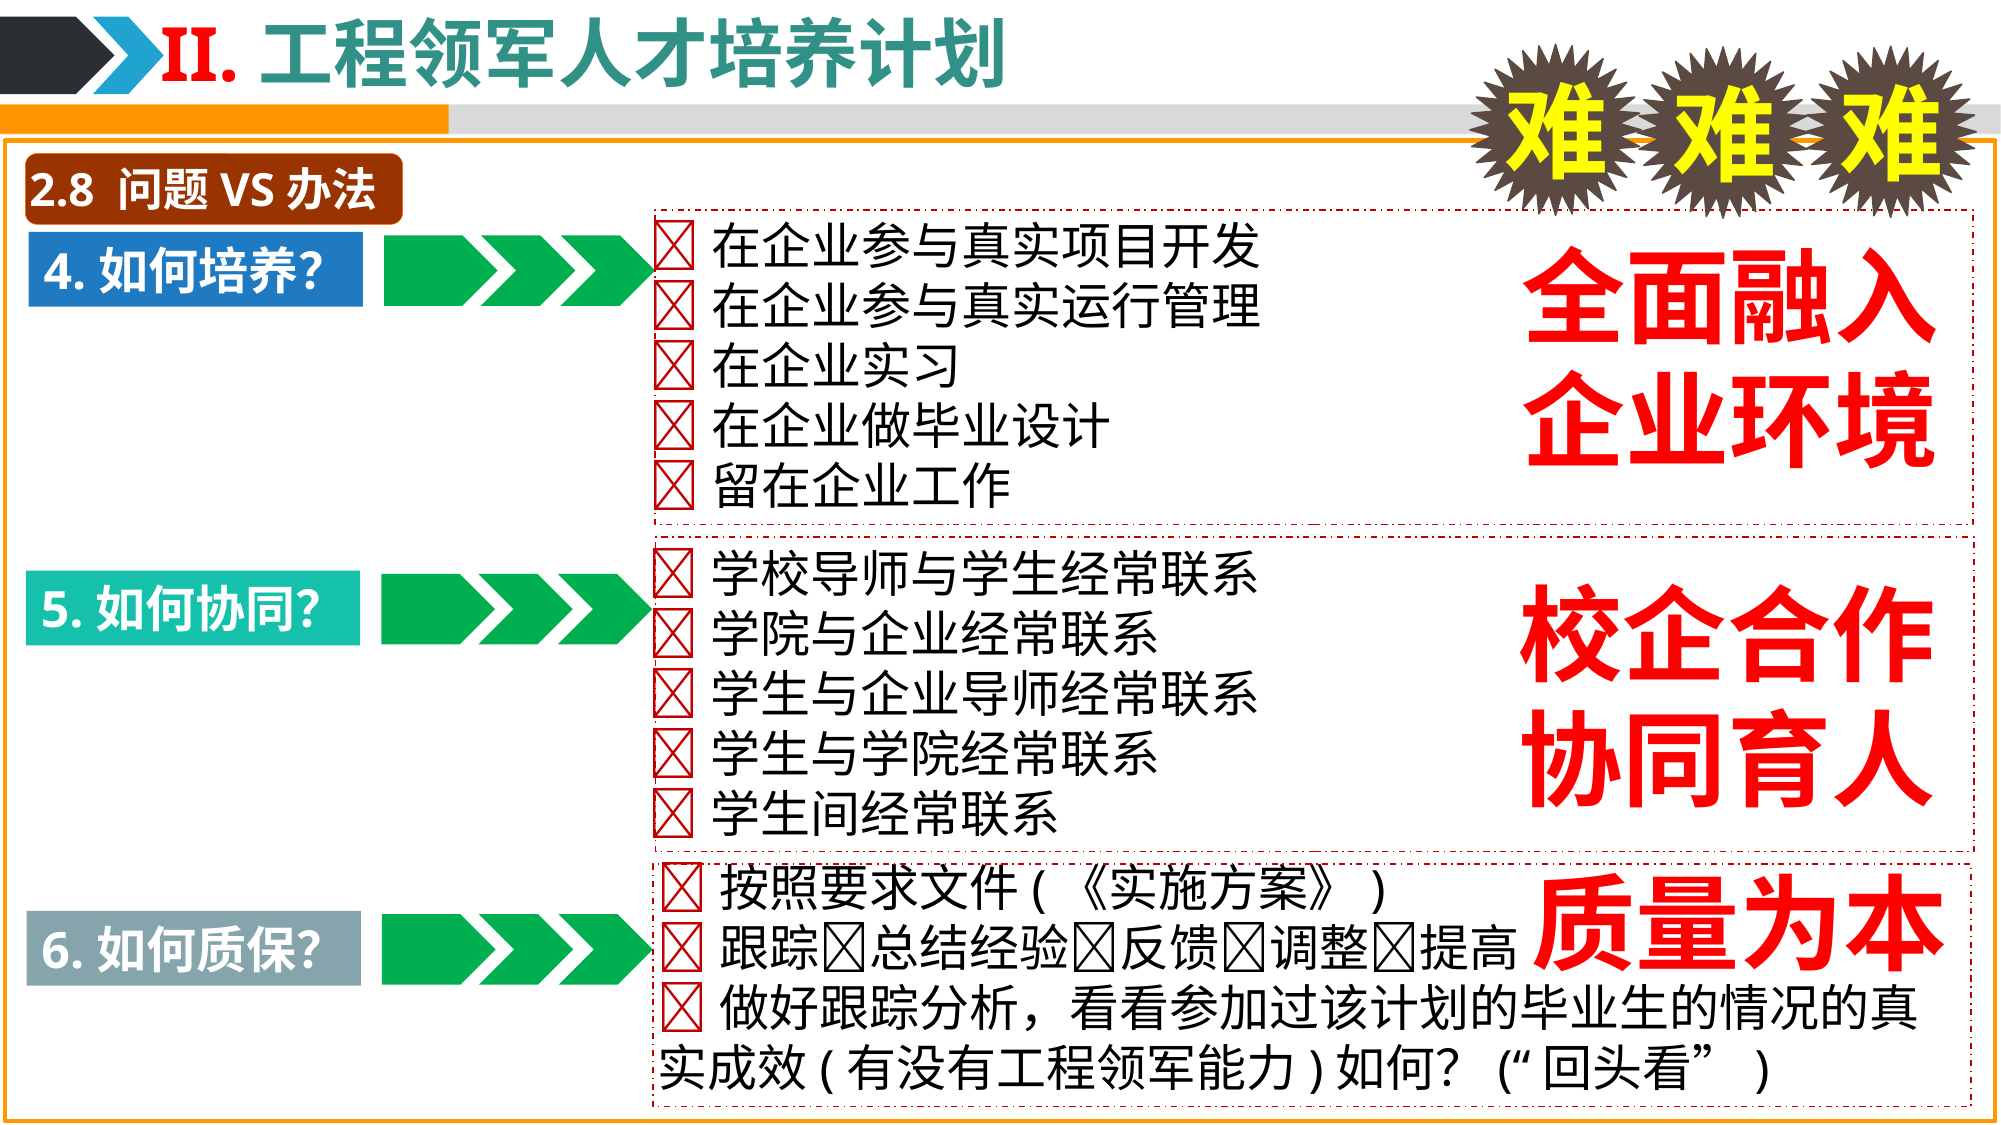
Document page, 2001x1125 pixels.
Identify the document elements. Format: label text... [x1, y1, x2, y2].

text_box [1916, 52, 1924, 61]
text_box [1625, 138, 1640, 148]
text_box [1899, 201, 1909, 216]
text_box [1643, 154, 1657, 166]
text_box [1718, 46, 1728, 62]
text_box [1748, 202, 1756, 212]
text_box [1886, 46, 1895, 61]
text_box [1484, 82, 1490, 89]
text_box 校企合作 协同育人 [1503, 562, 1967, 827]
text_box [654, 210, 1974, 525]
text_box 全面融入 企业环境 [1506, 223, 1970, 489]
picture [1960, 98, 2001, 141]
text_box [1792, 114, 1808, 124]
text_box [92, 16, 145, 95]
text_box [1792, 127, 1809, 138]
text_box [1484, 170, 1490, 178]
text_box 5.如何协同？ [26, 570, 361, 646]
text_box [1885, 201, 1896, 218]
picture [1792, 98, 1825, 115]
text_box [1690, 53, 1698, 62]
text_box [1960, 140, 1975, 150]
picture [1794, 133, 1822, 138]
text_box II.工程领军人才培养计划 [145, 0, 1023, 105]
text_box [1476, 151, 1490, 163]
text_box [1550, 199, 1561, 216]
text_box [558, 914, 642, 985]
text_box 难 [1657, 62, 1792, 202]
text_box [1960, 156, 1970, 165]
text_box [1564, 199, 1574, 214]
text_box [1625, 97, 1635, 105]
text_box [1476, 97, 1490, 108]
text_box [1872, 47, 1881, 61]
text_box [1625, 154, 1635, 163]
text_box [1811, 99, 1825, 110]
text_box [1522, 199, 1531, 209]
text_box [1811, 153, 1825, 165]
text_box 6.如何质保？ [26, 910, 361, 986]
text_box [1637, 114, 1657, 151]
text_box [0, 16, 115, 95]
picture [1625, 132, 1652, 138]
picture [1792, 116, 1824, 131]
text_box [1819, 84, 1825, 91]
text_box 质量为本 [1516, 850, 1980, 991]
text_box [1960, 127, 1977, 137]
picture [1625, 98, 1657, 131]
text_box [1792, 99, 1803, 108]
text_box [1625, 125, 1642, 135]
text_box [1651, 84, 1657, 92]
text_box [381, 573, 495, 645]
text_box [1872, 201, 1882, 216]
text_box [1960, 99, 1970, 107]
text_box [655, 536, 1974, 850]
text_box [1565, 45, 1574, 59]
text_box 按照要求文件(《实施方案》) 跟踪总结经验反馈调整提高 做好跟踪分析，看看参加过该计划的毕业生的情况的真实成效(有没有工程领军能力)如何？(“回头看”) [642, 849, 1960, 1105]
text_box [1900, 47, 1909, 61]
text_box [557, 573, 633, 645]
text_box [1857, 201, 1866, 211]
text_box [1732, 48, 1741, 62]
text_box [1705, 48, 1714, 62]
text_box [1915, 201, 1924, 211]
text_box [1537, 199, 1547, 214]
text_box [1705, 202, 1714, 217]
text_box [560, 235, 634, 306]
text_box [1960, 113, 1975, 123]
text_box [1522, 50, 1530, 59]
text_box 难 [1490, 59, 1625, 199]
text_box [1732, 202, 1741, 217]
text_box [1581, 50, 1589, 59]
text_box [384, 235, 498, 306]
text_box [478, 914, 574, 985]
text_box [1551, 44, 1560, 59]
text_box [1819, 172, 1825, 180]
text_box [478, 573, 573, 645]
text_box 4.如何培养？ [28, 231, 363, 307]
text_box [1625, 111, 1640, 121]
text_box [1792, 141, 1808, 151]
text_box [1792, 157, 1803, 166]
text_box [1857, 52, 1865, 61]
text_box 学校导师与学生经常联系 学院与企业经常联系 学生与企业导师经常联系 学生与学院经常联系 学生间经常联系 [633, 535, 1276, 851]
text_box 2.8 问题VS办法 [14, 153, 393, 224]
text_box [1471, 111, 1490, 123]
text_box 难 [1825, 61, 1960, 201]
picture [0, 98, 1490, 141]
text_box [1807, 113, 1825, 151]
text_box [480, 235, 576, 306]
text_box [381, 914, 496, 985]
text_box [1643, 99, 1657, 111]
text_box [652, 864, 1972, 1107]
text_box [1690, 202, 1698, 212]
text_box 在企业参与真实项目开发 在企业参与真实运行管理 在企业实习 在企业做毕业设计 留在企业工作 [634, 206, 1277, 522]
text_box [1651, 173, 1657, 181]
text_box [1537, 45, 1546, 59]
text_box [34, 153, 403, 225]
text_box [1748, 53, 1756, 62]
text_box [1580, 199, 1589, 209]
text_box [1718, 202, 1728, 219]
text_box [1469, 124, 1490, 149]
